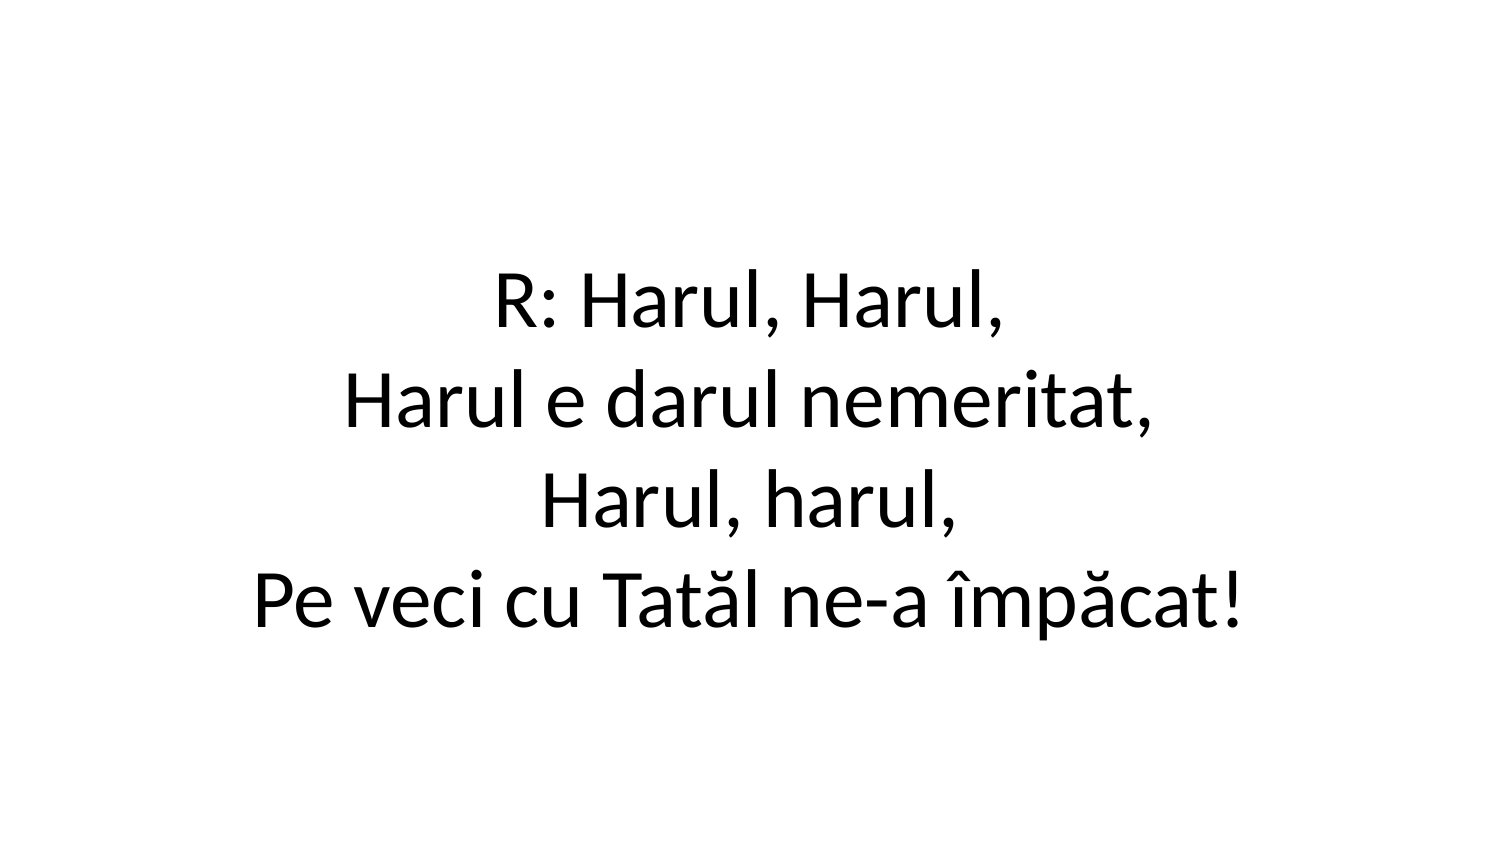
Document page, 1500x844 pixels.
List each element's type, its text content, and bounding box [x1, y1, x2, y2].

text_box R: Harul, Harul, Harul e darul nemeritat, Harul, harul, Pe veci cu Tatăl ne-a împăcat! [237, 192, 1263, 652]
